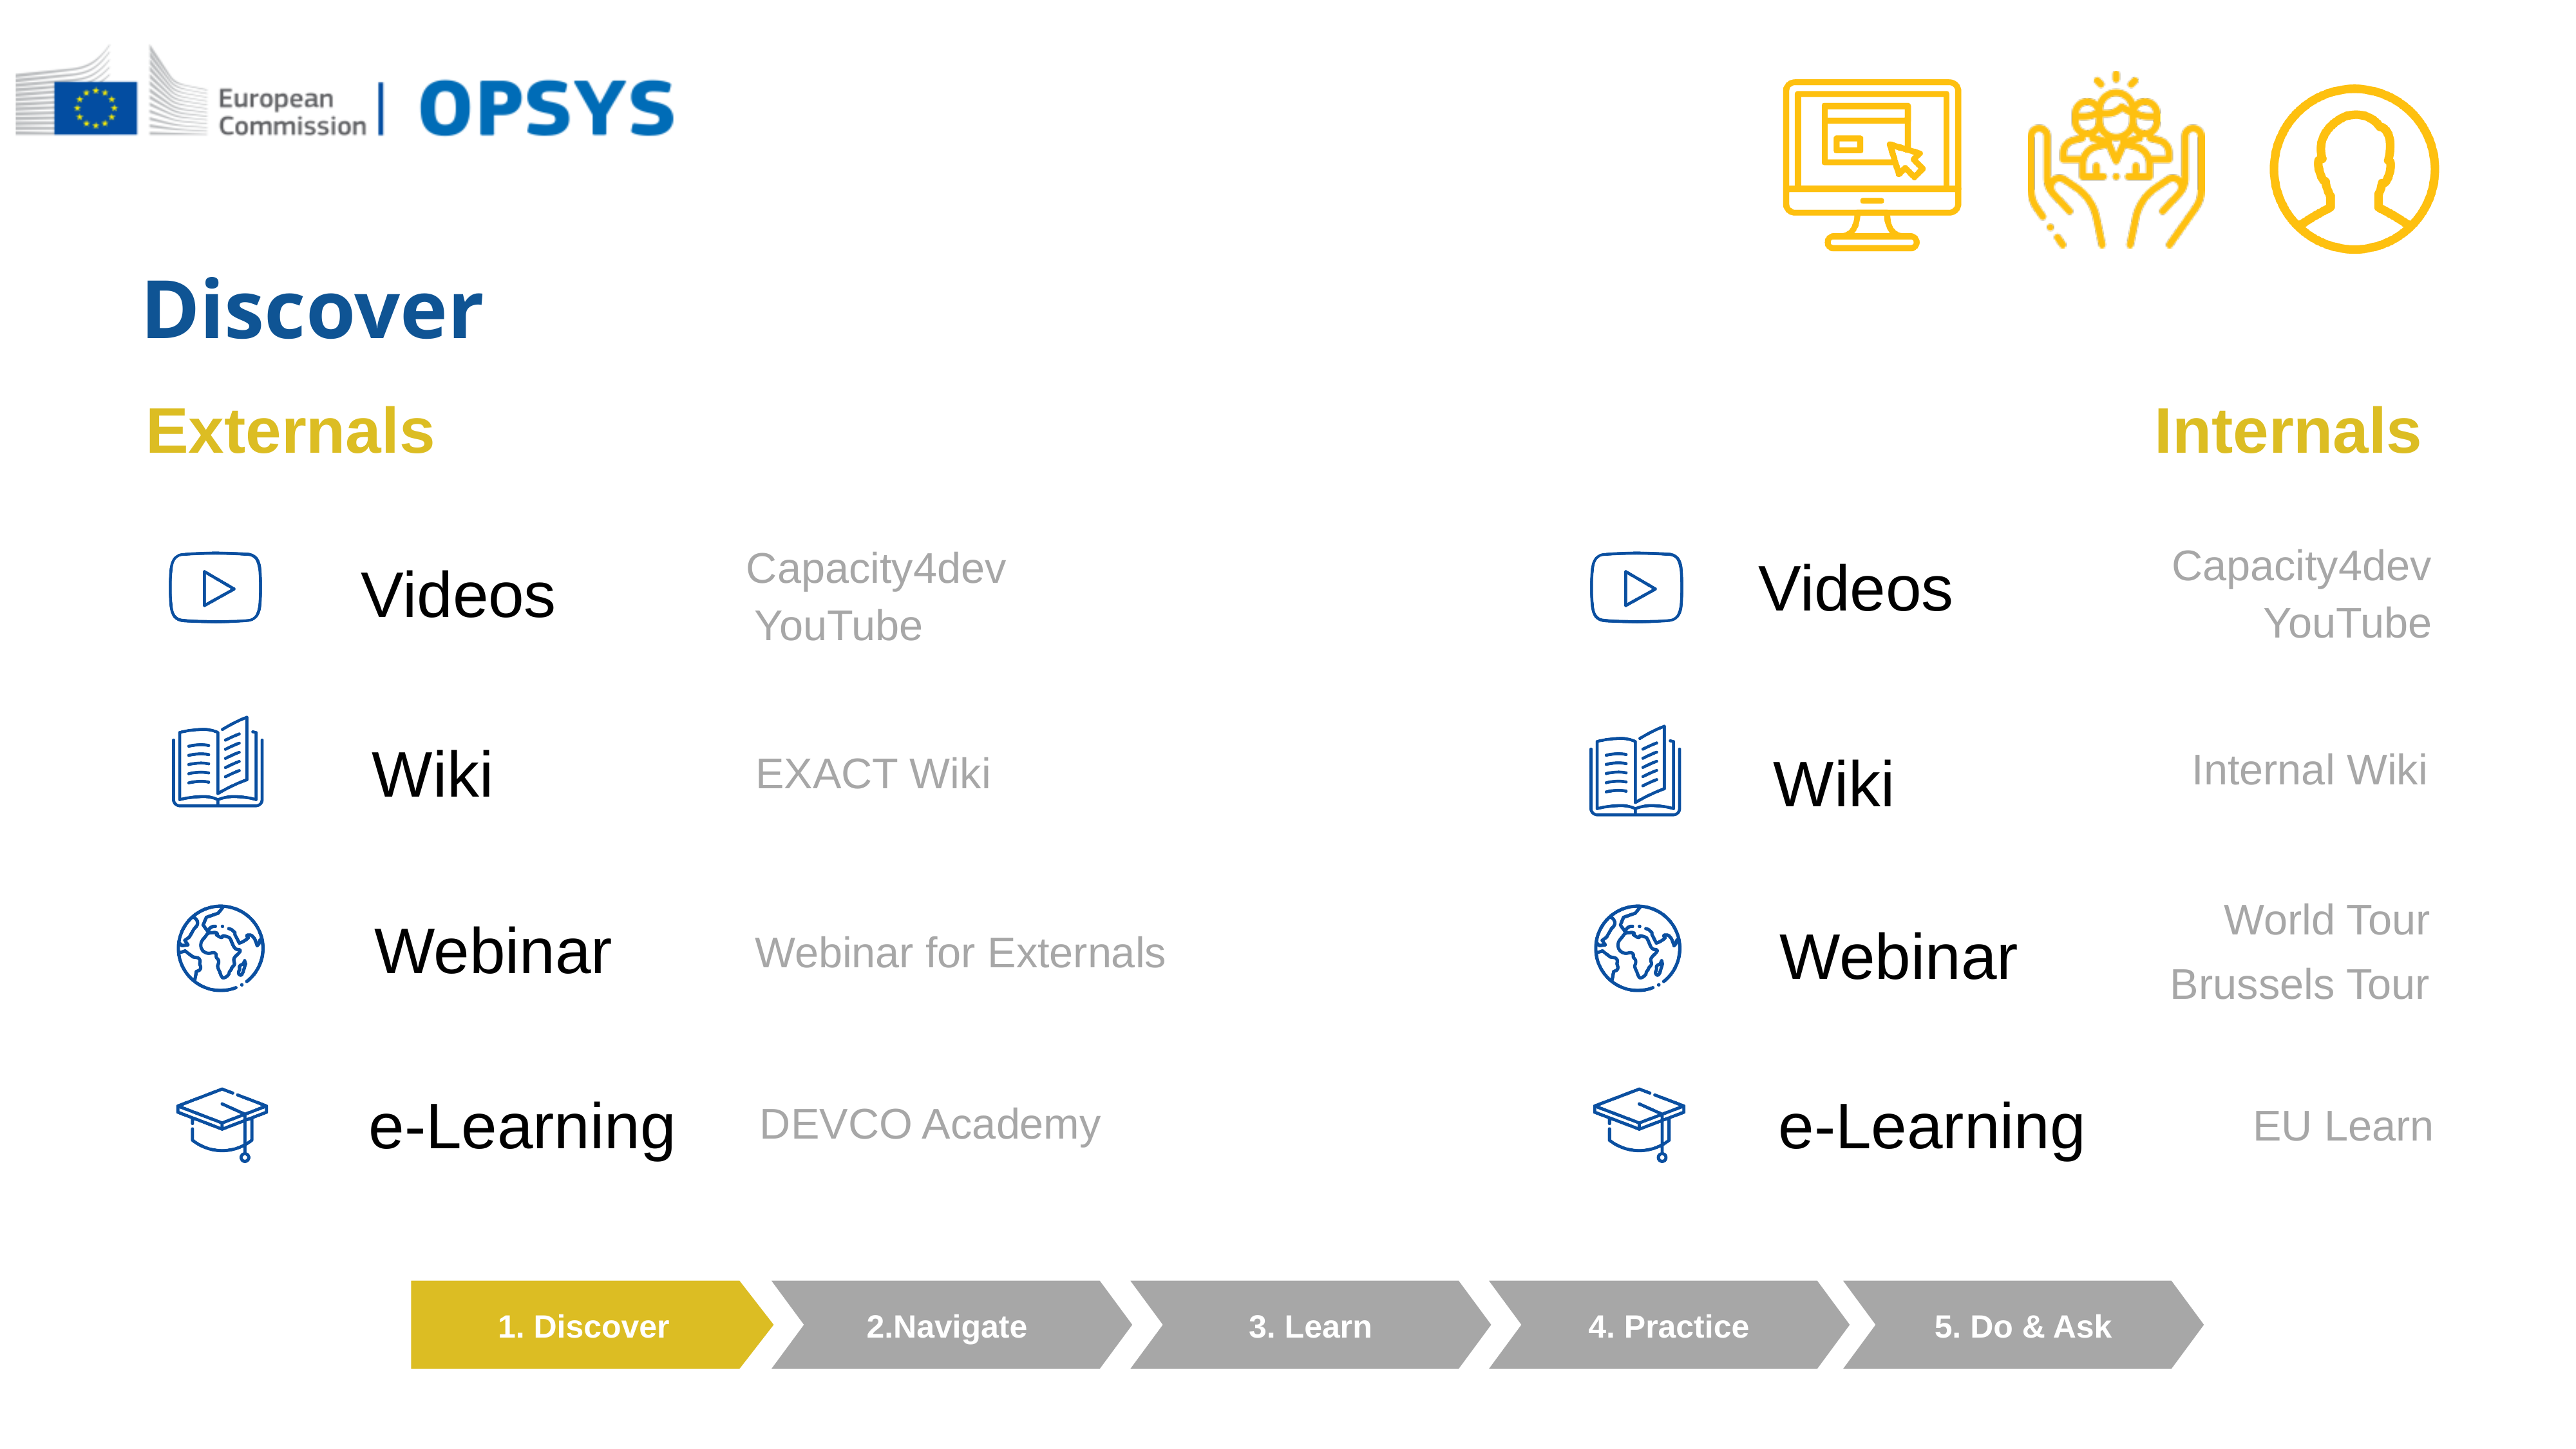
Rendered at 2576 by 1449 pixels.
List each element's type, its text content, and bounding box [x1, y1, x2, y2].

text_box World Tour [2040, 886, 2576, 949]
text_box Externals [10, 383, 572, 471]
text_box Videos [1689, 541, 2028, 629]
text_box 5. Do & Ask [1841, 1280, 2205, 1370]
picture [2257, 55, 2450, 284]
picture [1587, 1065, 1692, 1180]
text_box EXACT Wiki [586, 740, 1161, 802]
picture [1584, 715, 1689, 830]
text_box EU Learn [2056, 1092, 2576, 1155]
text_box Wiki [271, 727, 605, 815]
picture [170, 1065, 275, 1180]
text_box Webinar [1727, 909, 2071, 998]
text_box Internals [2007, 383, 2570, 471]
text_box YouTube [2061, 589, 2576, 652]
picture [162, 525, 267, 639]
text_box 4. Practice [1487, 1280, 1851, 1370]
text_box YouTube [551, 592, 1126, 654]
title Discover [130, 207, 2450, 406]
text_box 2.Navigate [770, 1280, 1133, 1370]
text_box Capacity4dev [589, 535, 1164, 598]
picture [2028, 71, 2205, 249]
picture [1767, 50, 1976, 279]
text_box Internal Wiki [2023, 736, 2576, 799]
text_box DEVCO Academy [643, 1091, 1218, 1153]
picture [15, 0, 674, 176]
picture [166, 705, 271, 820]
text_box Capacity4dev [2014, 532, 2576, 595]
text_box 3. Learn [1128, 1280, 1492, 1370]
text_box e-Learning [1761, 1078, 2104, 1167]
text_box Wiki [1689, 736, 2006, 825]
picture [166, 890, 271, 1005]
text_box e-Learning [351, 1078, 694, 1167]
text_box Brussels Tour [2012, 951, 2576, 1014]
text_box Webinar [321, 903, 665, 992]
text_box Videos [287, 547, 589, 636]
text_box 1. Discover [410, 1280, 775, 1370]
picture [1583, 890, 1689, 1005]
picture [1584, 525, 1689, 639]
text_box Webinar for Externals [674, 919, 1249, 982]
